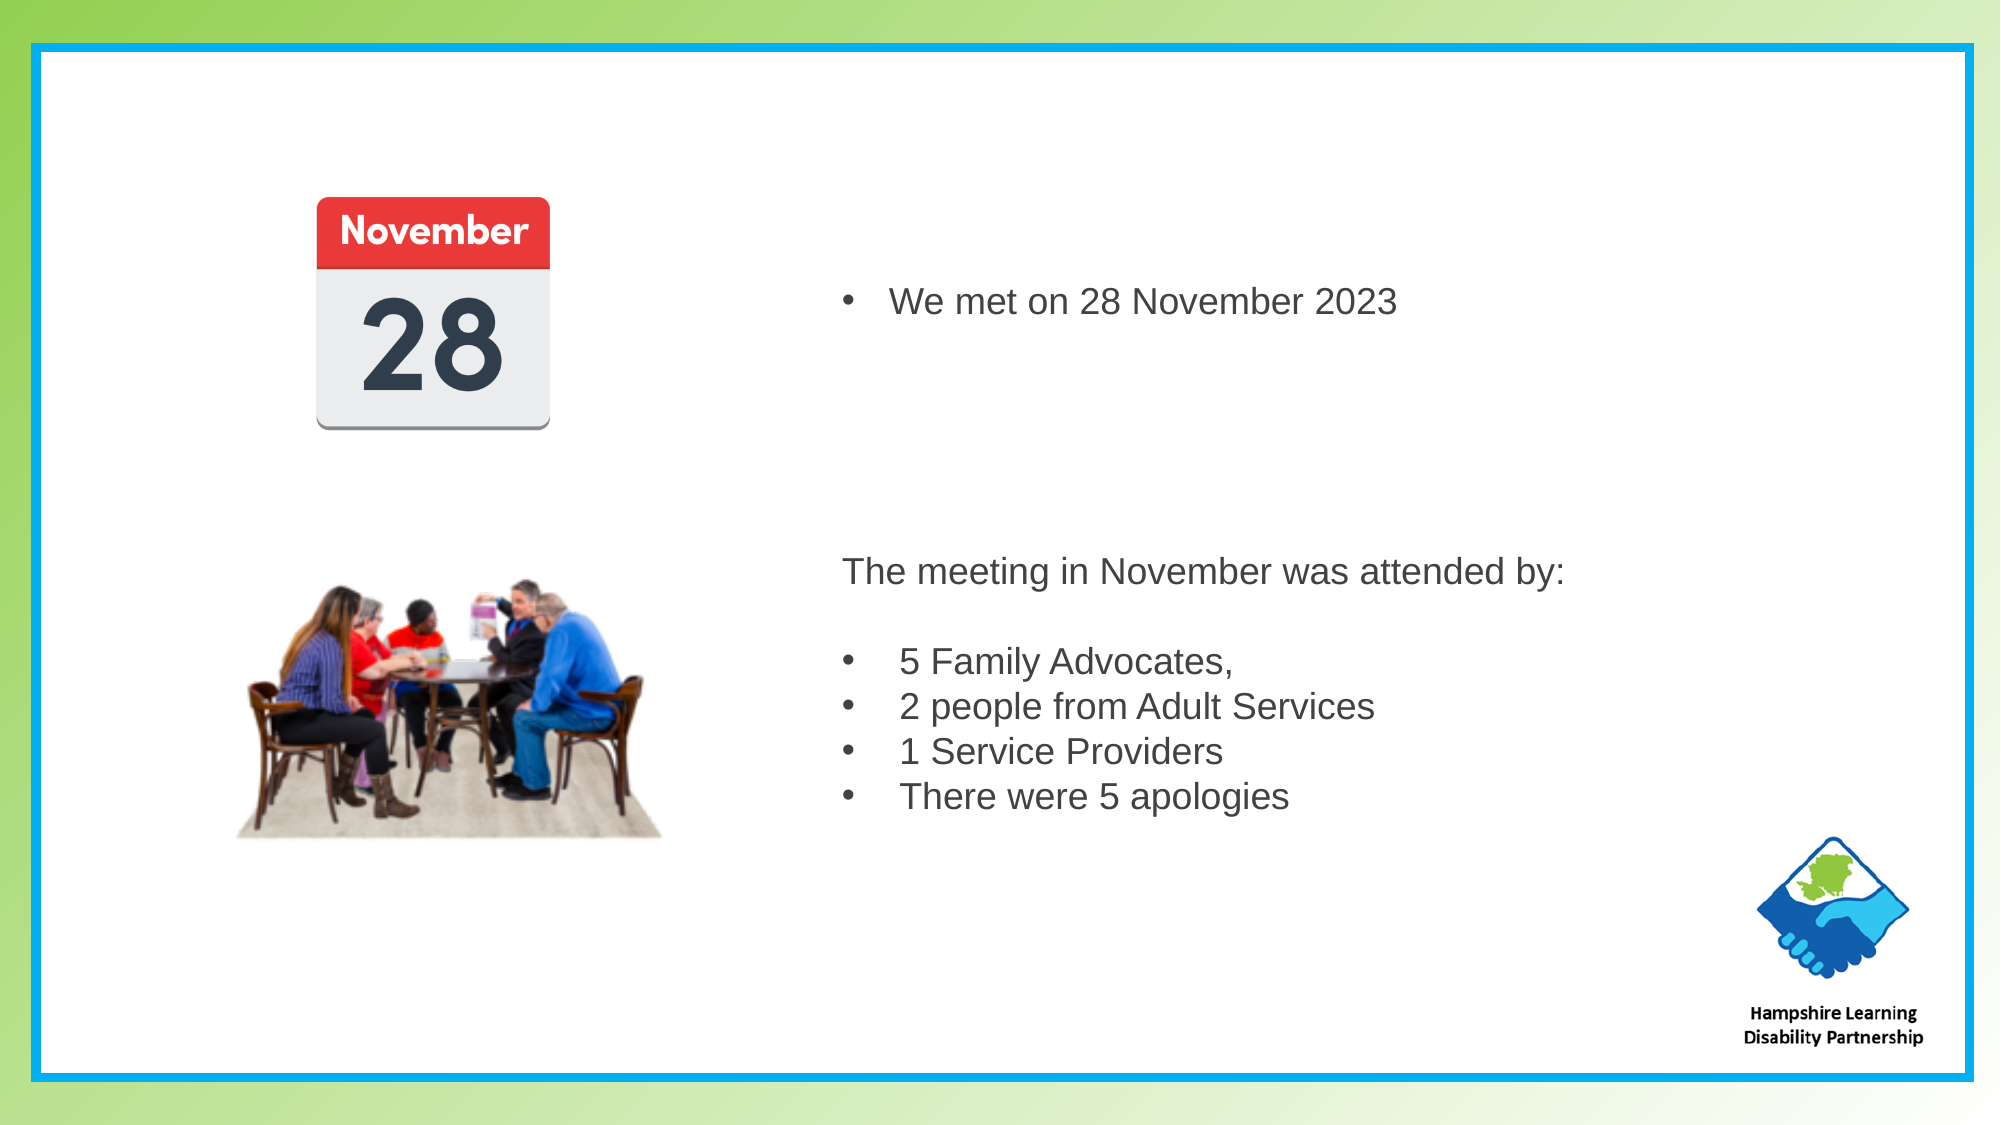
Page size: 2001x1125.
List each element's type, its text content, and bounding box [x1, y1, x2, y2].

text_box [35, 47, 1970, 1078]
text_box We met on 28 November 2023 The meeting in November was attended by: 5 Family Advocates, 2 people from Adult Services 1 Service Providers There were 5 apologies [827, 269, 1854, 870]
picture [233, 513, 666, 946]
picture [1703, 830, 1964, 1061]
picture [313, 193, 553, 434]
